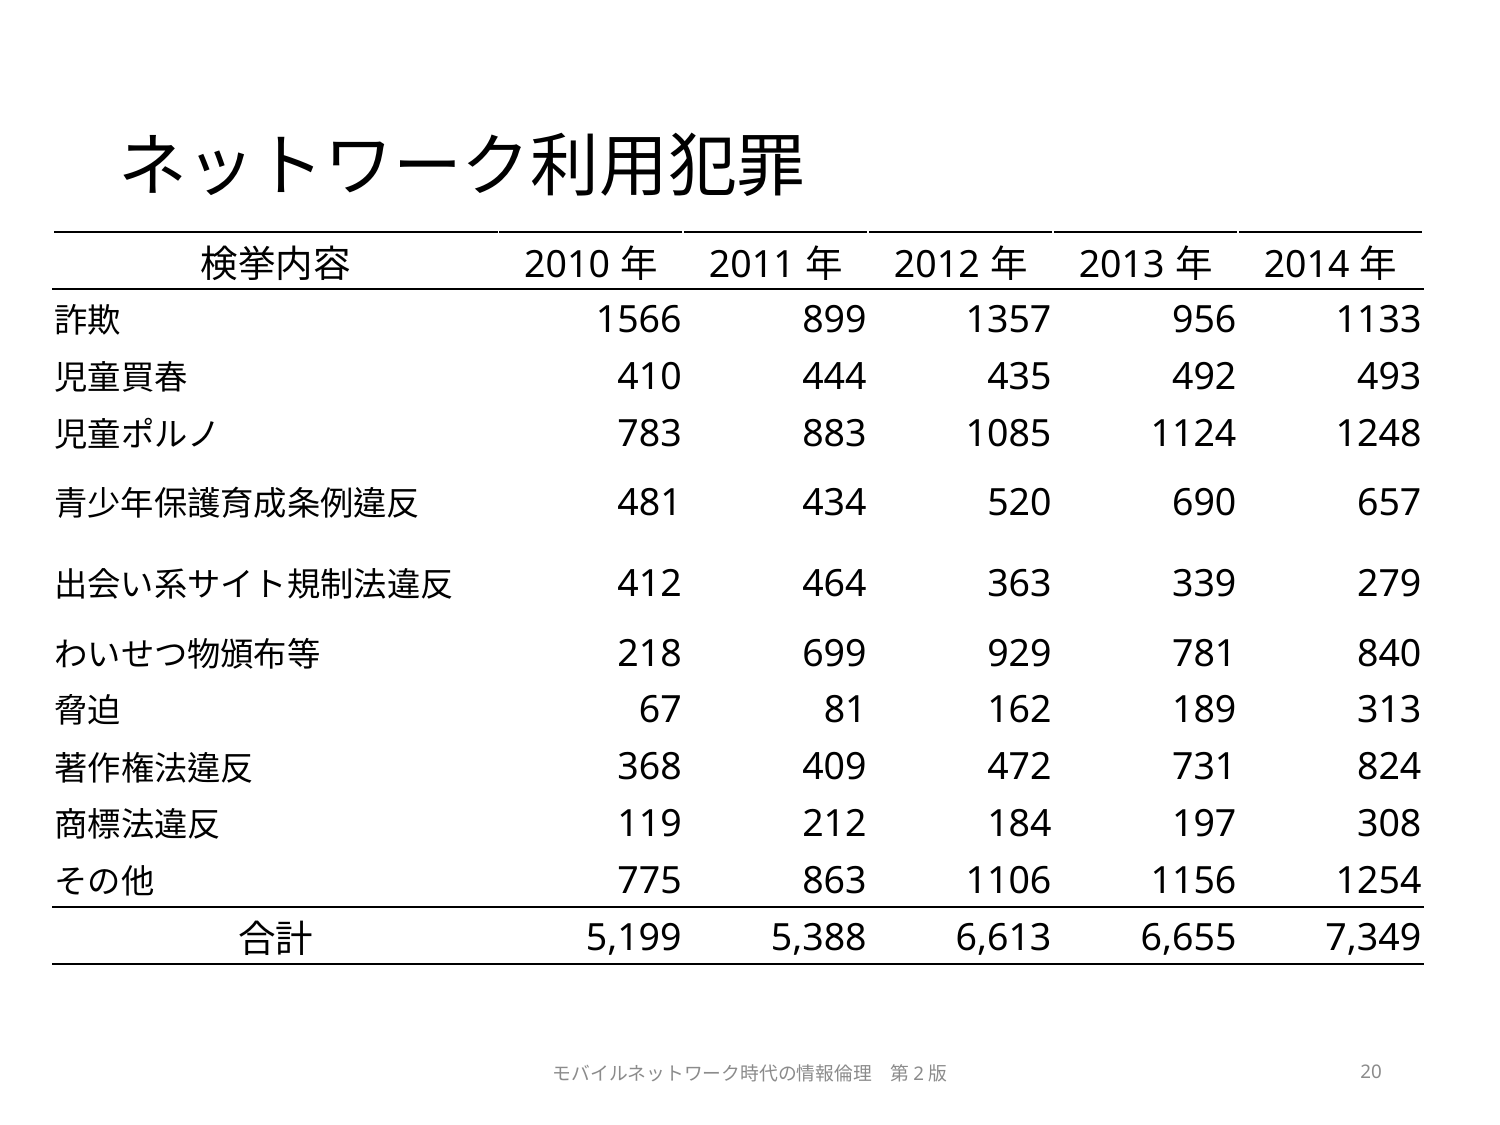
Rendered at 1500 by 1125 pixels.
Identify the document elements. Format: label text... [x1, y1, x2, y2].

table_cell 出会い系サイト規制法違反 [54, 542, 498, 621]
table_cell 412 [499, 542, 682, 621]
table_cell 840 [1239, 623, 1422, 678]
table_cell 212 [684, 794, 867, 849]
table_cell 218 [499, 623, 682, 678]
table_cell 1085 [869, 403, 1052, 459]
table_cell 184 [869, 794, 1052, 849]
table_cell 児童買春 [54, 346, 498, 402]
table_cell 464 [684, 542, 867, 621]
table_cell わいせつ物頒布等 [54, 623, 498, 678]
table_cell 781 [1054, 623, 1237, 678]
table_cell 1566 [499, 290, 682, 345]
table_cell 67 [499, 680, 682, 735]
table_cell 308 [1239, 794, 1422, 849]
table_cell 863 [684, 851, 867, 906]
table_cell 824 [1239, 737, 1422, 792]
table_cell 1248 [1239, 403, 1422, 459]
table_cell 合計 [54, 908, 498, 963]
table_cell 商標法違反 [54, 794, 498, 849]
table_cell 6,655 [1054, 908, 1237, 963]
table_cell 775 [499, 851, 682, 906]
table_cell 1124 [1054, 403, 1237, 459]
table_header 2012年 [869, 233, 1052, 288]
table_cell 929 [869, 623, 1052, 678]
table_cell 472 [869, 737, 1052, 792]
table_cell 899 [684, 290, 867, 345]
table_cell 児童ポルノ [54, 403, 498, 459]
table_cell 197 [1054, 794, 1237, 849]
table_cell 520 [869, 460, 1052, 540]
table_cell 883 [684, 403, 867, 459]
footer モバイルネットワーク時代の情報倫理 第2版 [496, 1042, 1004, 1103]
table_cell 657 [1239, 460, 1422, 540]
table_cell 著作権法違反 [54, 737, 498, 792]
table_cell 青少年保護育成条例違反 [54, 460, 498, 540]
table_cell 339 [1054, 542, 1237, 621]
table_cell 313 [1239, 680, 1422, 735]
table_cell 435 [869, 346, 1052, 402]
table_cell 81 [684, 680, 867, 735]
table_cell 脅迫 [54, 680, 498, 735]
table_cell 434 [684, 460, 867, 540]
table_header 2013年 [1054, 233, 1237, 288]
table_cell 783 [499, 403, 682, 459]
table_cell 5,388 [684, 908, 867, 963]
table_cell 481 [499, 460, 682, 540]
table_cell 詐欺 [54, 290, 498, 345]
title ネットワーク利用犯罪 [103, 59, 1397, 231]
table_cell 1106 [869, 851, 1052, 906]
table_cell 279 [1239, 542, 1422, 621]
table_header 検挙内容 [54, 233, 498, 288]
table_cell 493 [1239, 346, 1422, 402]
table_cell 1357 [869, 290, 1052, 345]
table_cell 492 [1054, 346, 1237, 402]
table_cell 5,199 [499, 908, 682, 963]
table_cell 6,613 [869, 908, 1052, 963]
table_cell 956 [1054, 290, 1237, 345]
table_header 2011年 [684, 233, 867, 288]
table_header 2014年 [1239, 233, 1422, 288]
table_cell 410 [499, 346, 682, 402]
table_cell 1133 [1239, 290, 1422, 345]
slide_number 20 [1059, 1042, 1397, 1103]
table_cell 444 [684, 346, 867, 402]
table_cell 409 [684, 737, 867, 792]
table_cell 189 [1054, 680, 1237, 735]
table_cell 731 [1054, 737, 1237, 792]
table_cell 1156 [1054, 851, 1237, 906]
table_cell 162 [869, 680, 1052, 735]
table_cell その他 [54, 851, 498, 906]
table_cell 368 [499, 737, 682, 792]
table_cell 119 [499, 794, 682, 849]
table_cell 699 [684, 623, 867, 678]
table_header 2010年 [499, 233, 682, 288]
table_cell 690 [1054, 460, 1237, 540]
table_cell 363 [869, 542, 1052, 621]
table_cell 1254 [1239, 851, 1422, 906]
table_cell 7,349 [1239, 908, 1422, 963]
